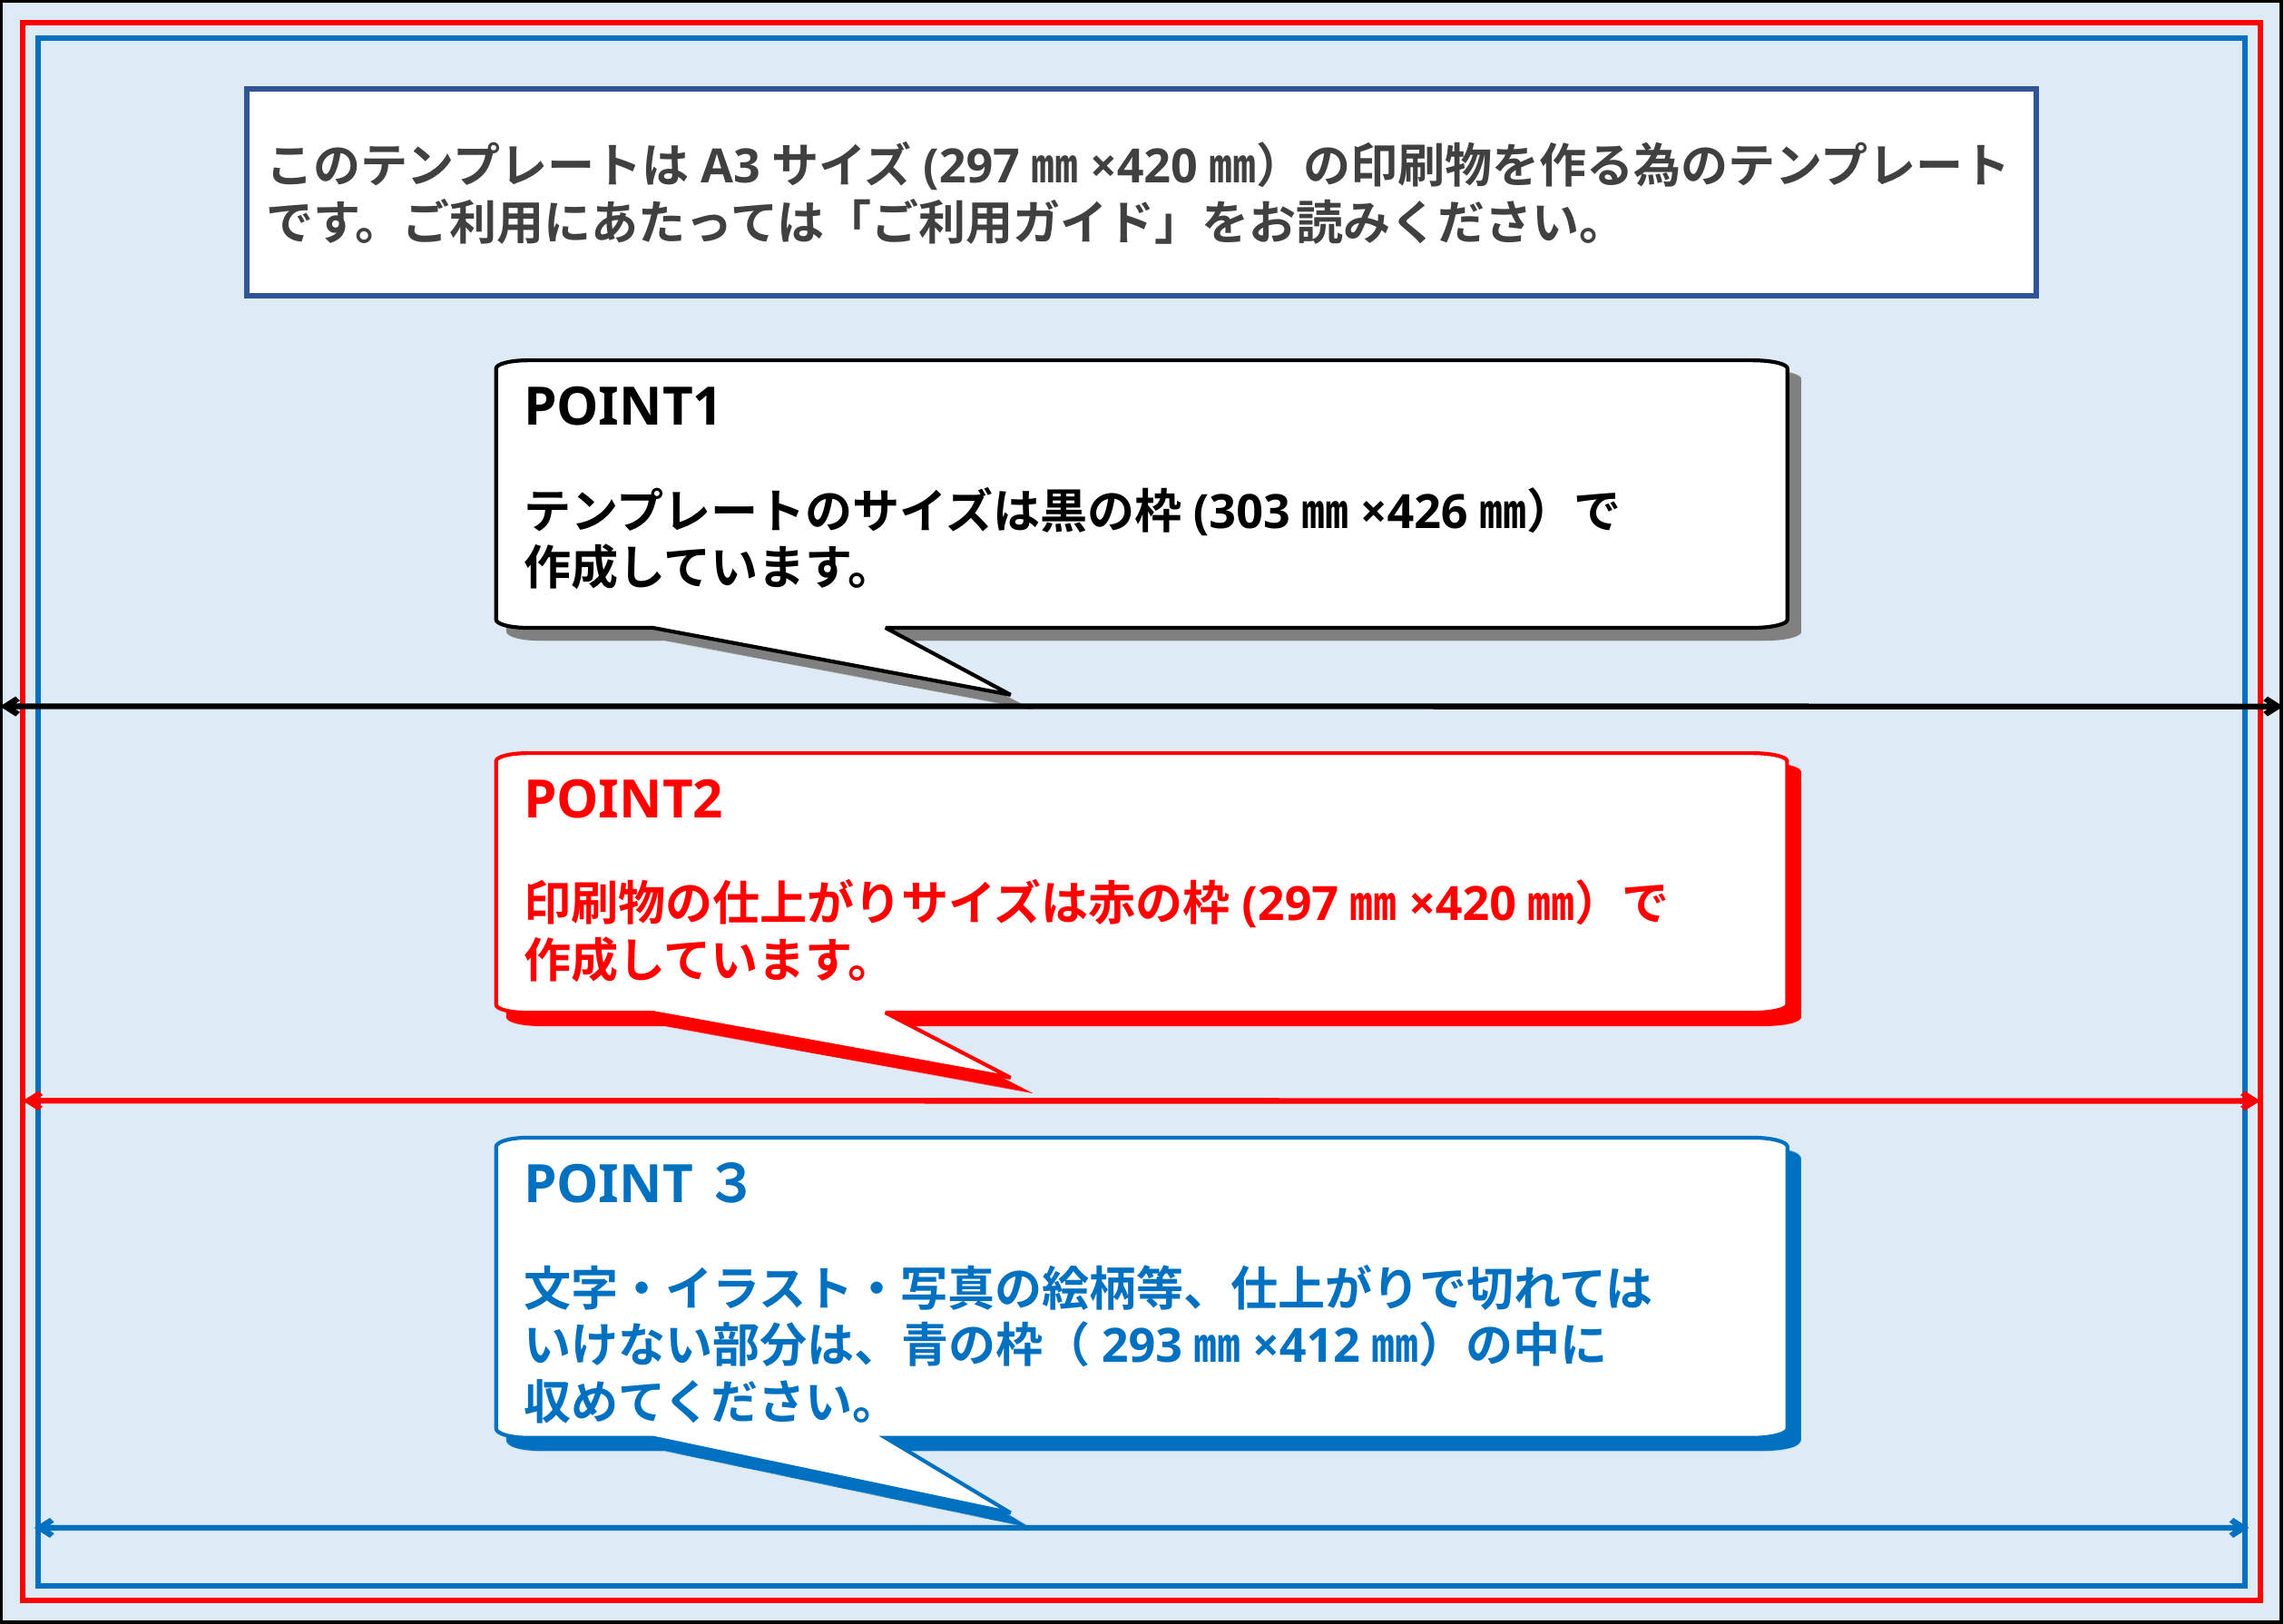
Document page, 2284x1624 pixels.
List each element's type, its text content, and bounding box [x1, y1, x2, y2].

text_box [23, 1094, 2260, 1108]
text_box POINT1 テンプレートのサイズは黒の枠(303㎜×426㎜）で 作成しています。 [495, 360, 1788, 695]
text_box POINT３ 文字・イラスト・写真の絵柄等、仕上がりで切れては いけない部分は、青の枠（293㎜×412㎜）の中に 収めてください。 [495, 1137, 1788, 1513]
text_box POINT2 印刷物の仕上がりサイズは赤の枠(297㎜×420㎜）で 作成しています。 [495, 753, 1788, 1078]
text_box [37, 1101, 2246, 1527]
text_box [22, 22, 2261, 706]
text_box [0, 707, 2283, 1624]
text_box [0, 0, 2283, 706]
text_box [22, 707, 2261, 1601]
text_box [37, 1529, 2246, 1587]
text_box [37, 37, 2246, 706]
text_box このテンプレートはA3サイズ(297㎜×420㎜）の印刷物を作る為のテンプレートです。ご利用にあたっては「ご利用ガイド」をお読みください。 [246, 88, 2037, 297]
text_box [37, 707, 2246, 1101]
text_box [34, 1521, 2250, 1535]
text_box [0, 699, 2284, 713]
